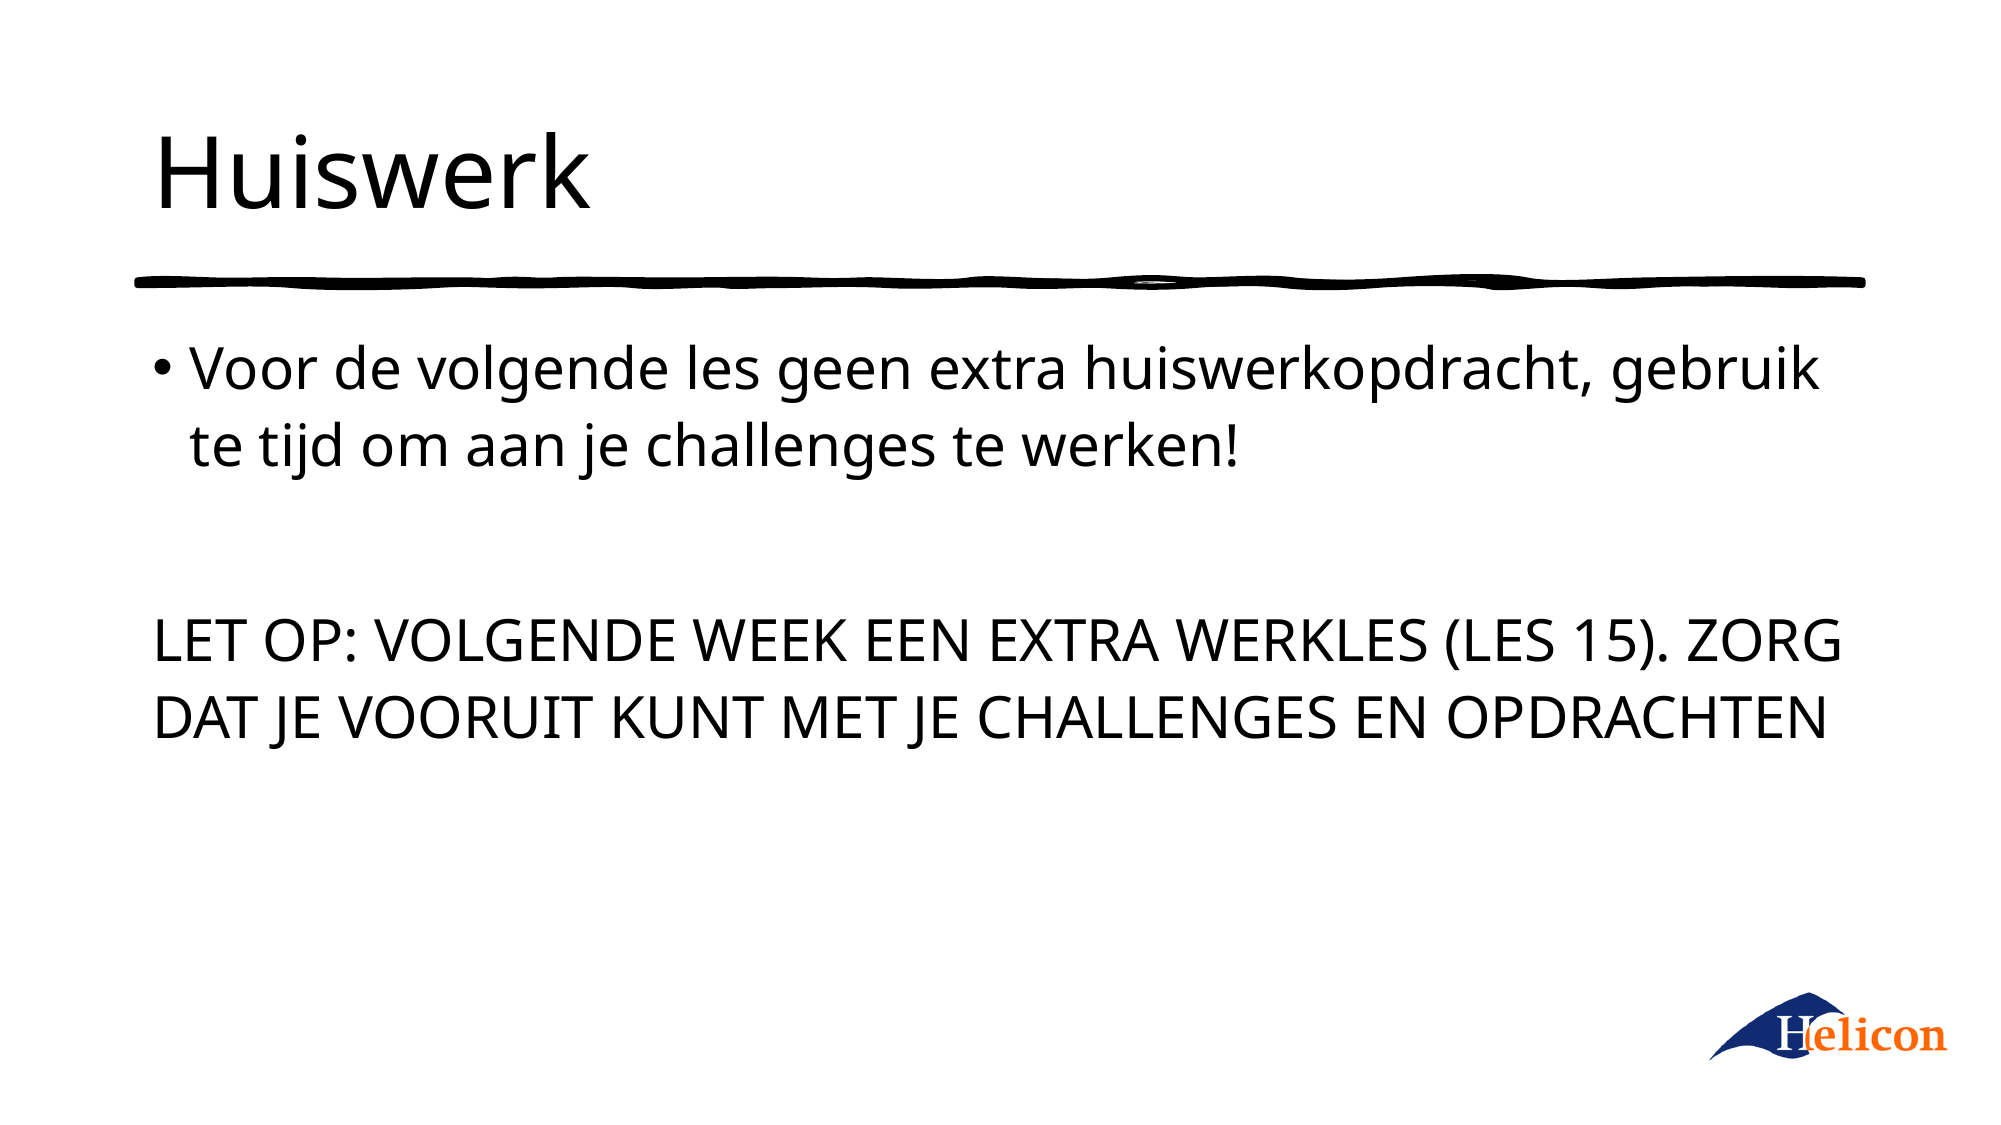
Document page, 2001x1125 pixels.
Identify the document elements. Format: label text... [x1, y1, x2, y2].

picture [1671, 952, 2000, 1125]
title Huiswerk [137, 59, 1863, 278]
list Voor de volgende les geen extra huiswerkopdracht, gebruik te tijd om aan je challenges te werken! LET OP: VOLGENDE WEEK EEN EXTRA WERKLES (LES 15). ZORG DAT JE VOORUIT KUNT MET JE CHALLENGES EN OPDRACHTEN [137, 316, 1863, 1014]
